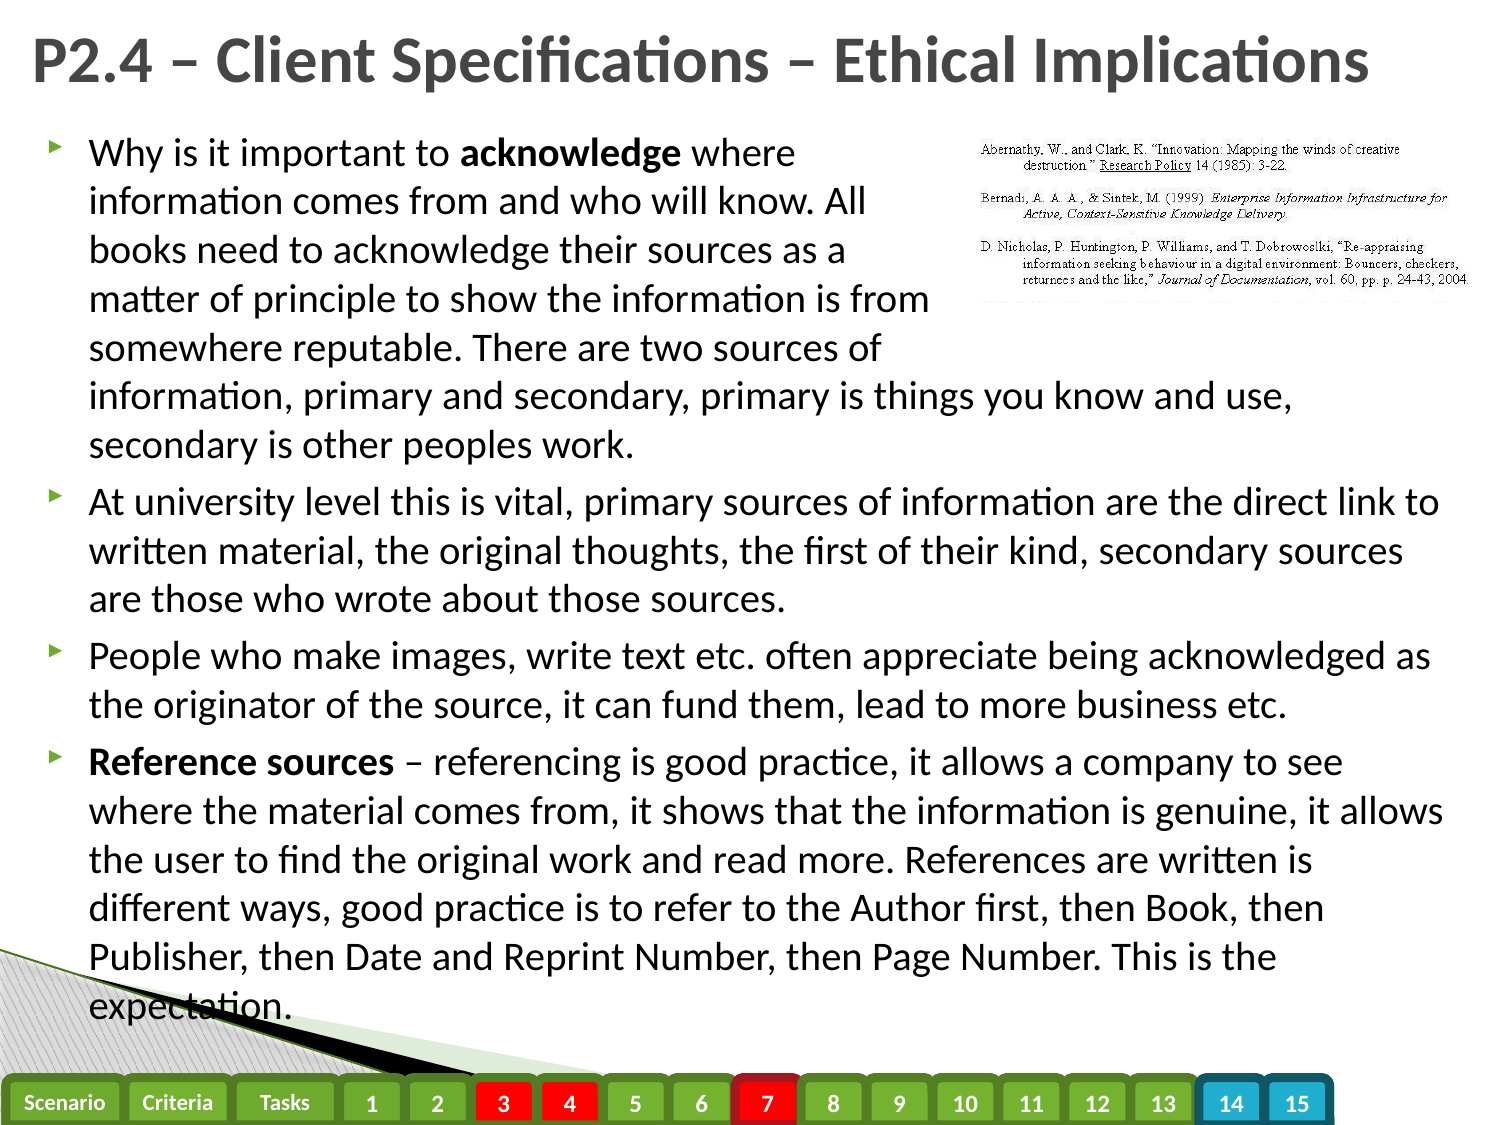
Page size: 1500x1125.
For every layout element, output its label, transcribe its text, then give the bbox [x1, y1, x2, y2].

picture [962, 123, 1482, 303]
list Why is it important to acknowledge where information comes from and who will know. All books need to acknowledge their sources as a matter of principle to show the information is from somewhere reputable. There are two sources of information, primary and secondary, primary is things you know and use, secondary is other peoples work. At university level this is vital, primary sources of information are the direct link to written material, the original thoughts, the first of their kind, secondary sources are those who wrote about those sources. People who make images, write text etc. often appreciate being acknowledged as the originator of the source, it can fund them, lead to more business etc. Reference sources – referencing is good practice, it allows a company to see where the material comes from, it shows that the information is genuine, it allows the user to find the original work and read more. References are written is different ways, good practice is to refer to the Author first, then Book, then Publisher, then Date and Reprint Number, then Page Number. This is the expectation. [29, 118, 1471, 1012]
text_box P2.4 – Client Specifications – Ethical Implications [17, 19, 1489, 94]
